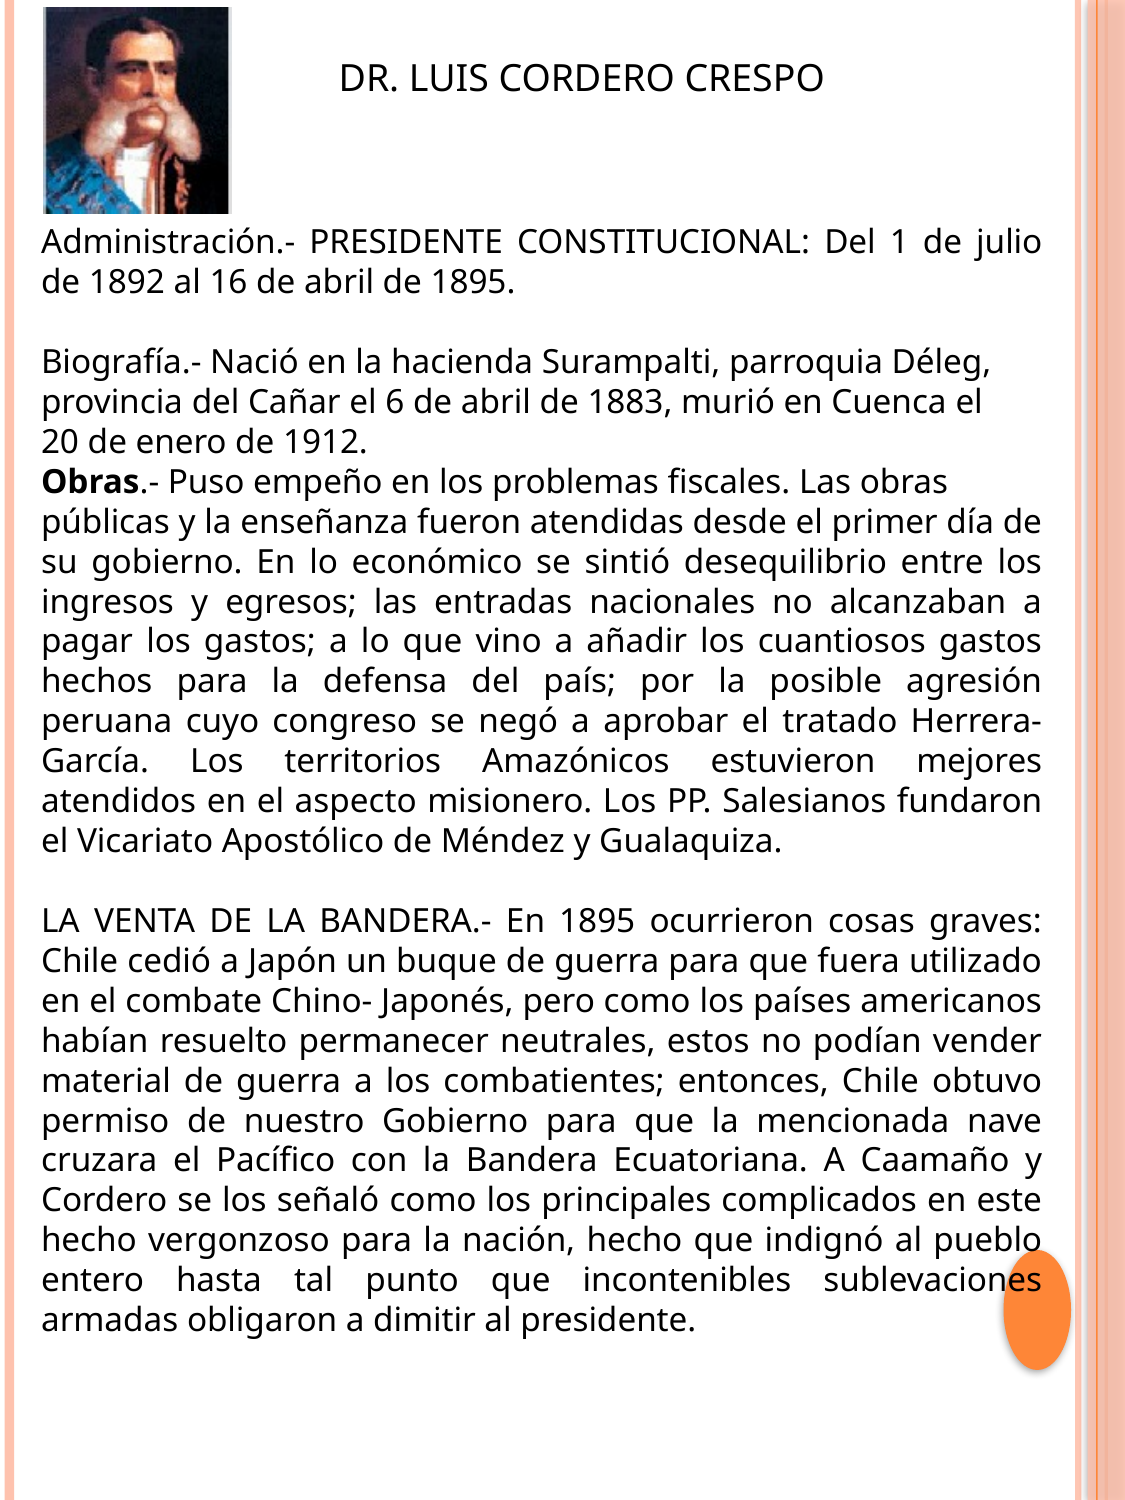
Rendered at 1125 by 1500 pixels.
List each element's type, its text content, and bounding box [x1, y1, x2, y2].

text_box DR. LUIS CORDERO CRESPO [323, 46, 850, 107]
text_box Administración.- PRESIDENTE CONSTITUCIONAL: Del 1 de julio de 1892 al 16 de abril de 1895. Biografía.- Nació en la hacienda Surampalti, parroquia Déleg, provincia del Cañar el 6 de abril de 1883, murió en Cuenca el 20 de enero de 1912. Obras.- Puso empeño en los problemas fiscales. Las obras públicas y la enseñanza fueron atendidas desde el primer día de su gobierno. En lo económico se sintió desequilibrio entre los ingresos y egresos; las entradas nacionales no alcanzaban a pagar los gastos; a lo que vino a añadir los cuantiosos gastos hechos para la defensa del país; por la posible agresión peruana cuyo congreso se negó a aprobar el tratado Herrera-García. Los territorios Amazónicos estuvieron mejores atendidos en el aspecto misionero. Los PP. Salesianos fundaron el Vicariato Apostólico de Méndez y Gualaquiza. LA VENTA DE LA BANDERA.- En 1895 ocurrieron cosas graves: Chile cedió a Japón un buque de guerra para que fuera utilizado en el combate Chino- Japonés, pero como los países americanos habían resuelto permanecer neutrales, estos no podían vender material de guerra a los combatientes; entonces, Chile obtuvo permiso de nuestro Gobierno para que la mencionada nave cruzara el Pacífico con la Bandera Ecuatoriana. A Caamaño y Cordero se los señaló como los principales complicados en este hecho vergonzoso para la nación, hecho que indignó al pueblo entero hasta tal punto que incontenibles sublevaciones armadas obligaron a dimitir al presidente. [26, 213, 1059, 1346]
picture [43, 6, 233, 214]
